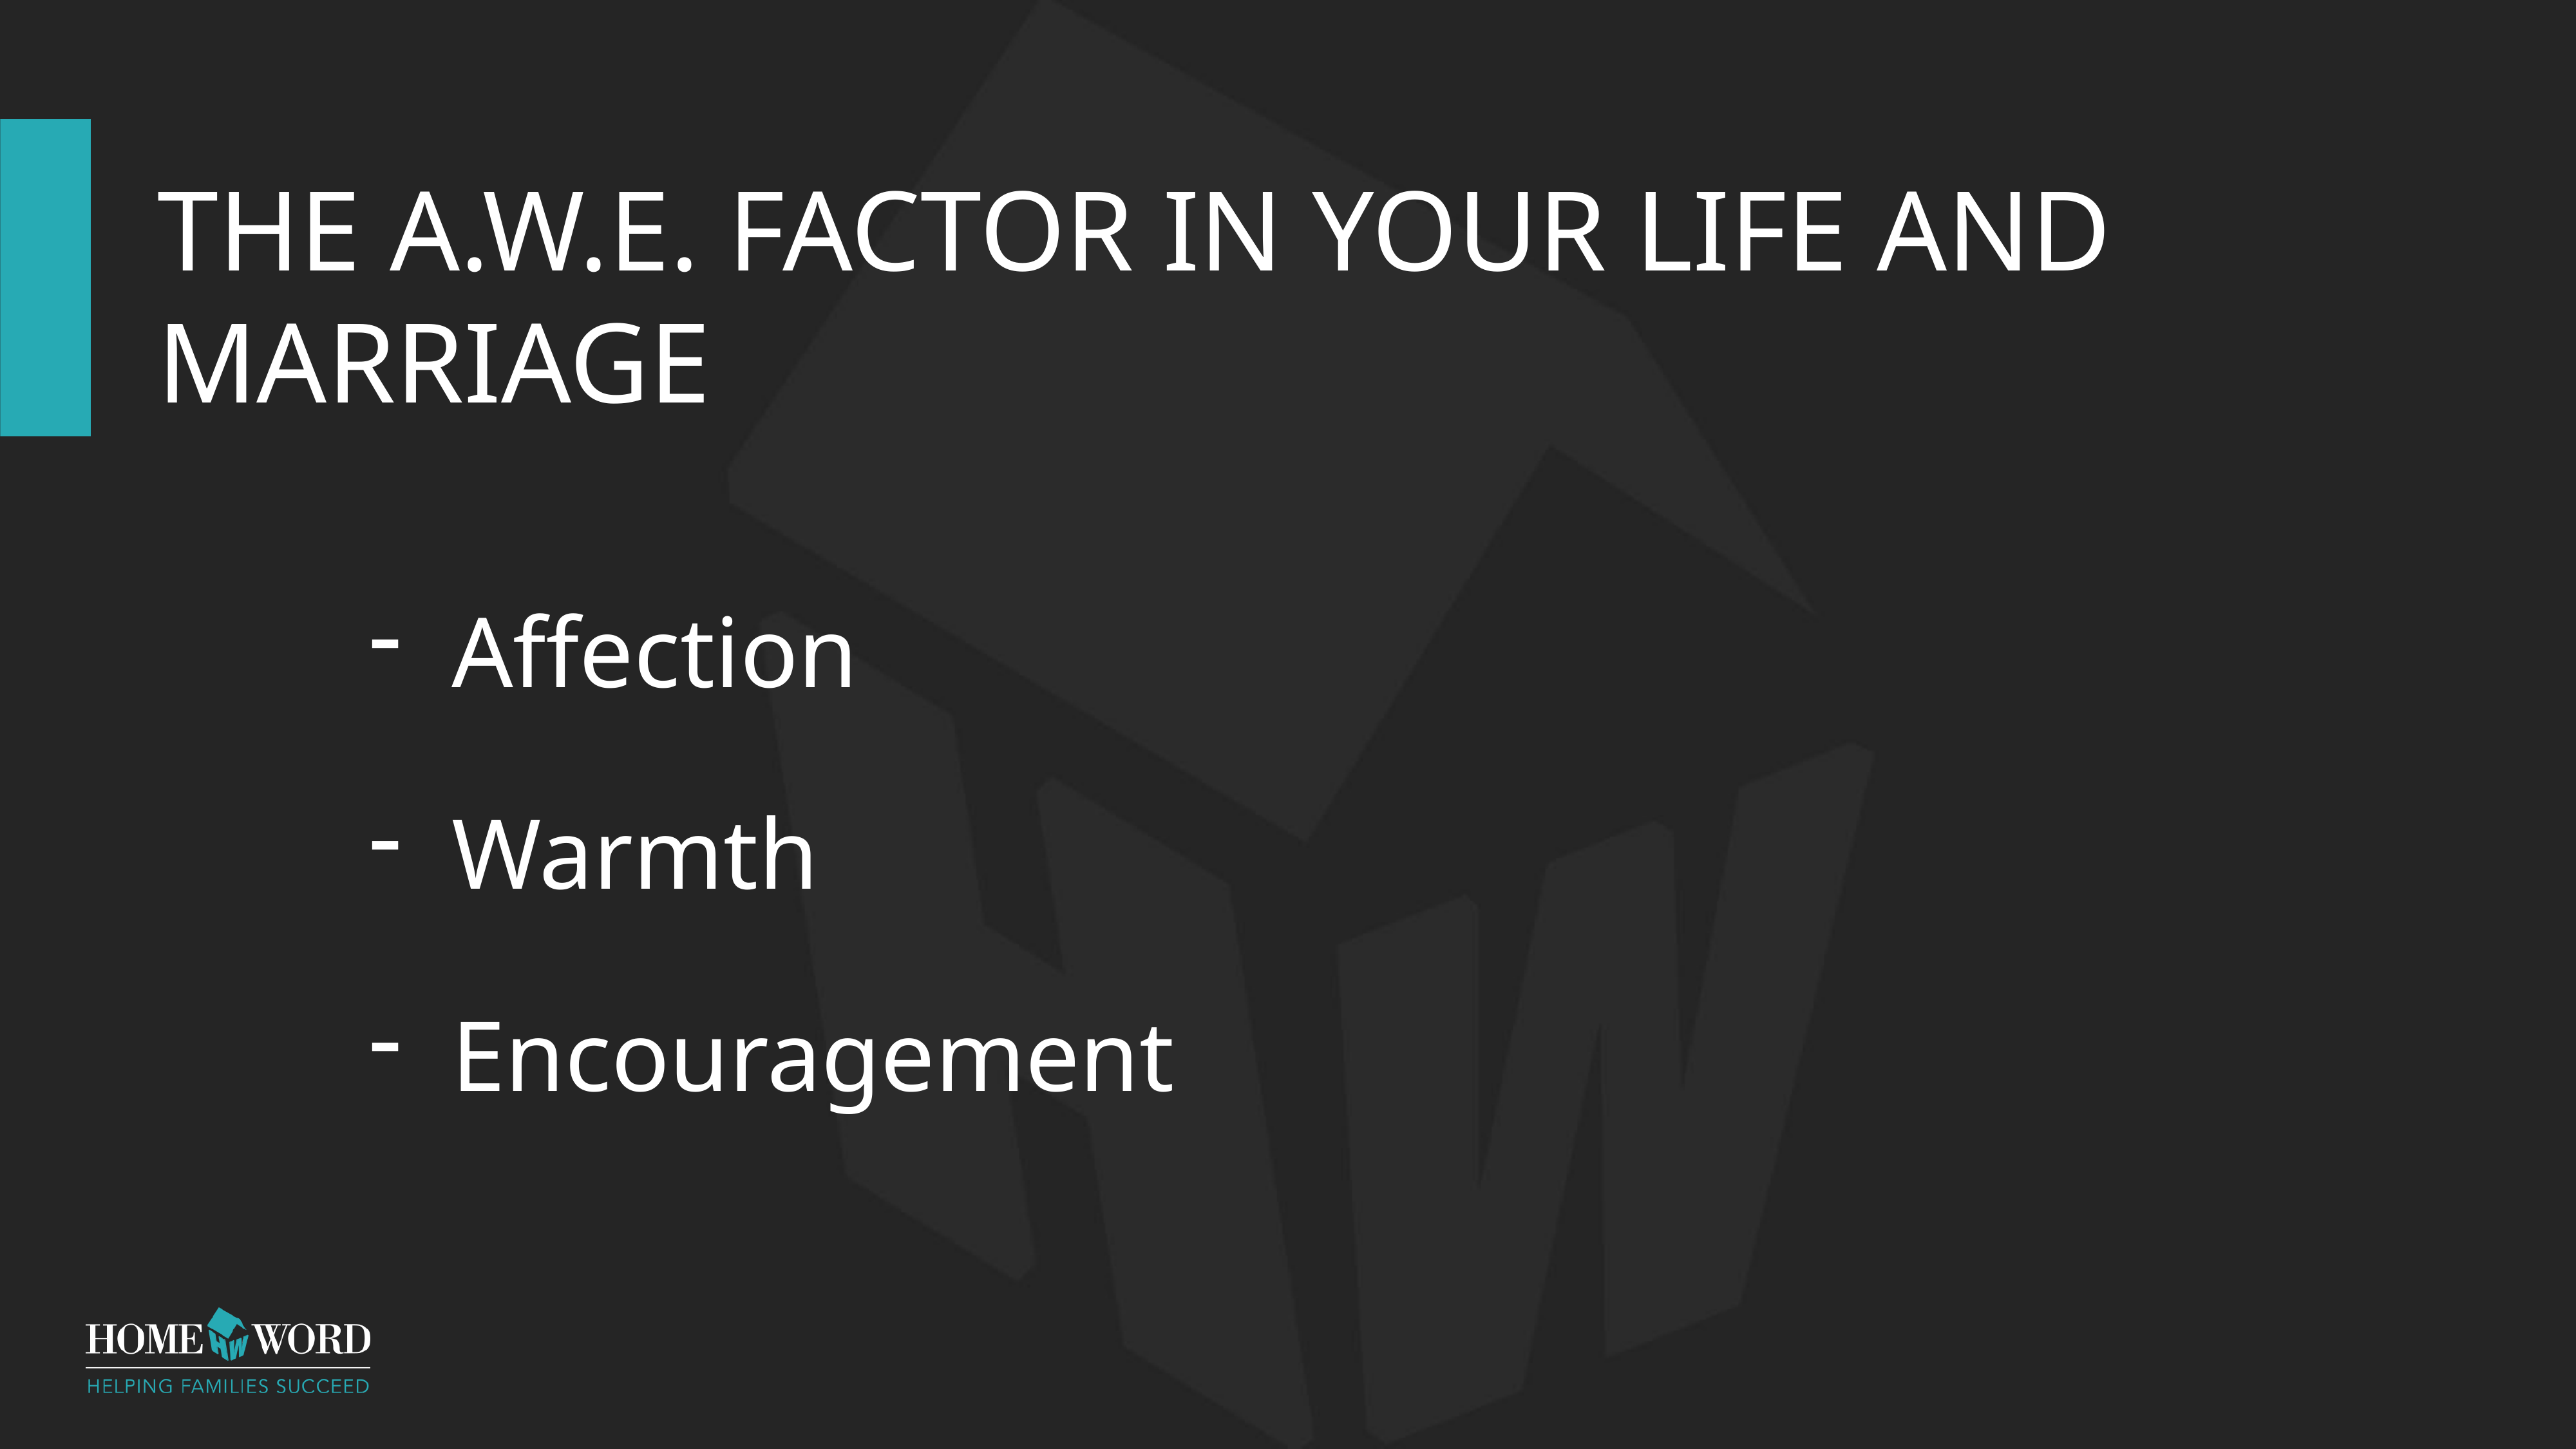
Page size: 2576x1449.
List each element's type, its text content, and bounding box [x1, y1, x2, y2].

picture [0, 0, 2576, 1449]
title The A.W.E. FACTOR in your life and marriage [151, 120, 2201, 466]
text_box Affection Warmth Encouragement [364, 585, 2130, 1294]
